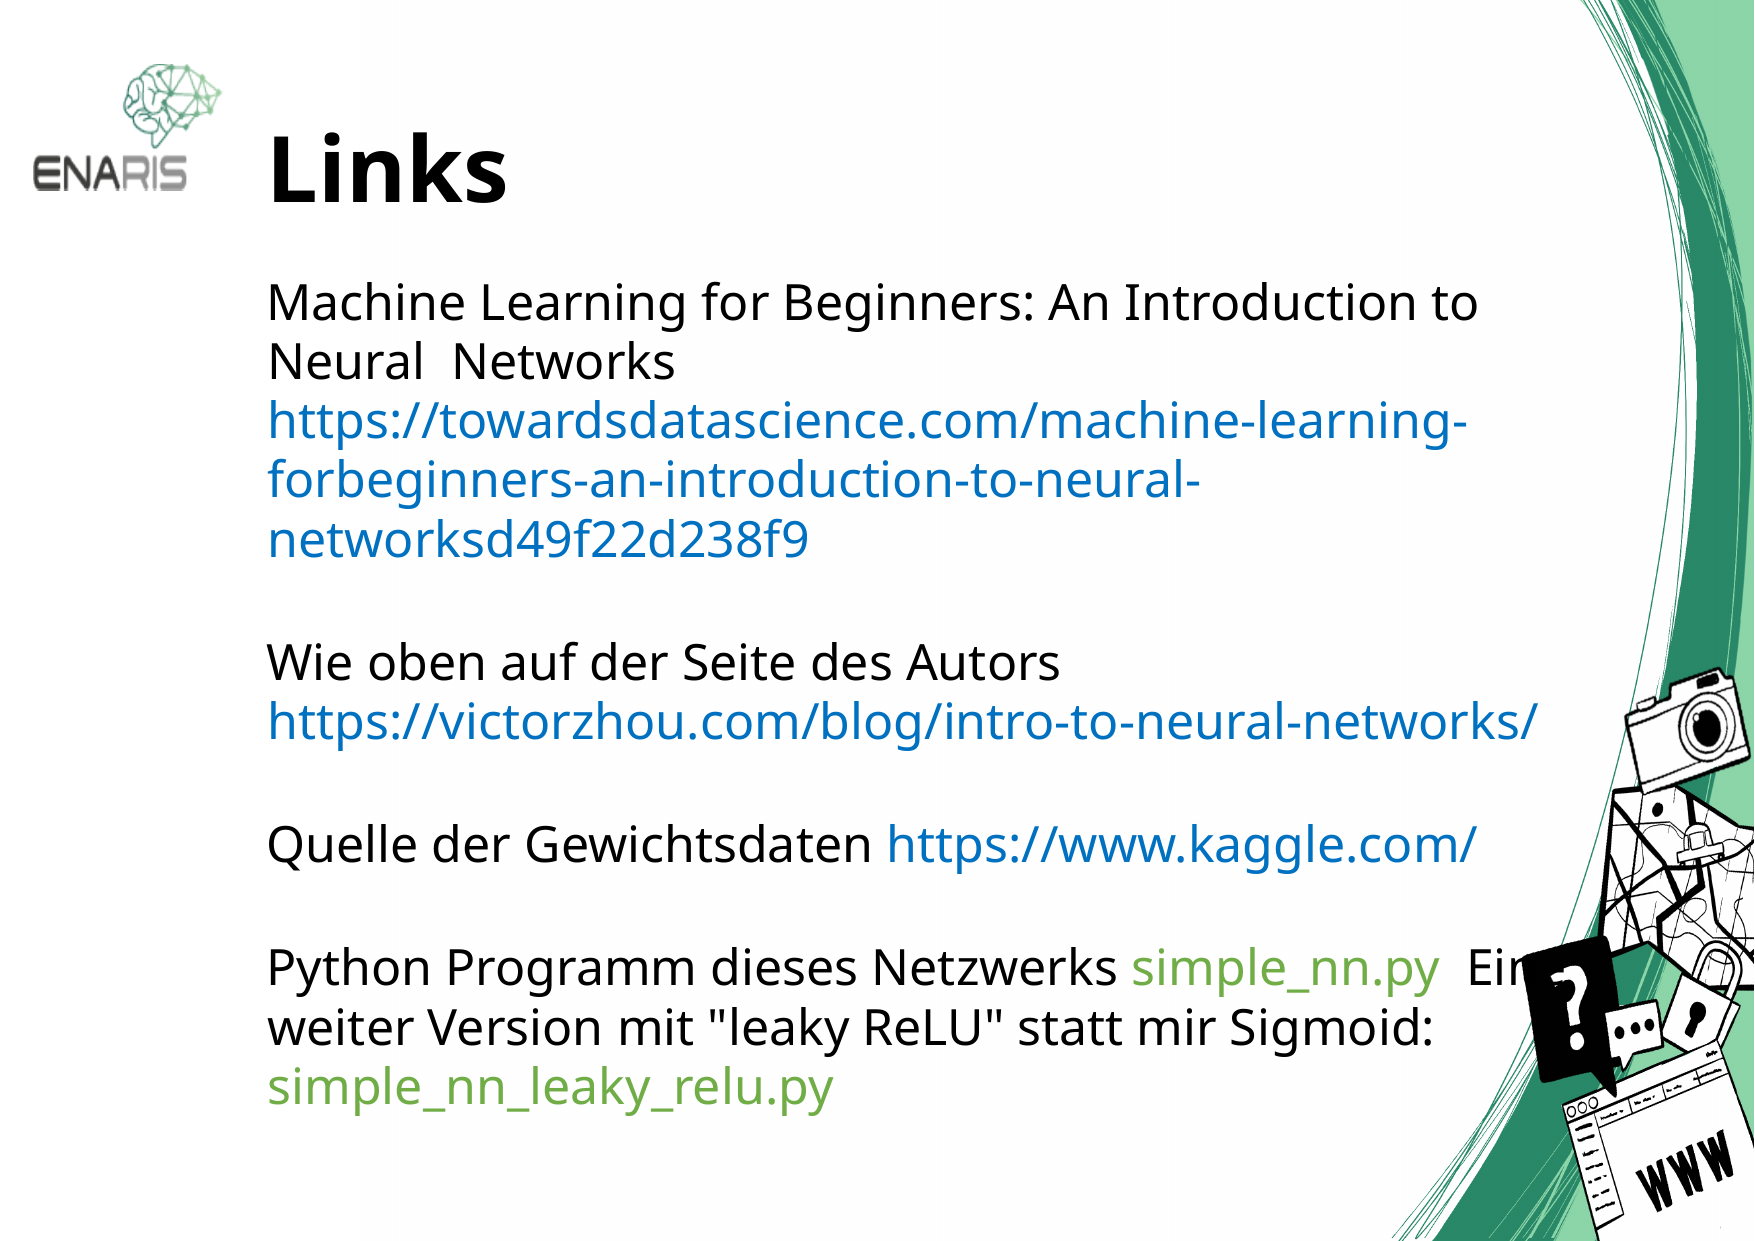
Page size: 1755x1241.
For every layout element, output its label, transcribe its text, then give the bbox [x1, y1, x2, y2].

picture [33, 64, 223, 191]
picture [358, 0, 1754, 1241]
text_box Machine Learning for Beginners: An Introduction to Neural Networks https://towardsdatascience.com/machine-learning- forbeginners-an-introduction-to-neural-networksd49f22d238f9 Wie oben auf der Seite des Autors https://victorzhou.com/blog/intro-to-neural-networks/ Quelle der Gewichtsdaten https://www.kaggle.com/ Python Programm dieses Netzwerks simple_nn.py Eine weiter Version mit "leaky ReLU" statt mir Sigmoid: simple_nn_leaky_relu.py [264, 270, 1632, 1178]
title Links [264, 60, 1676, 270]
